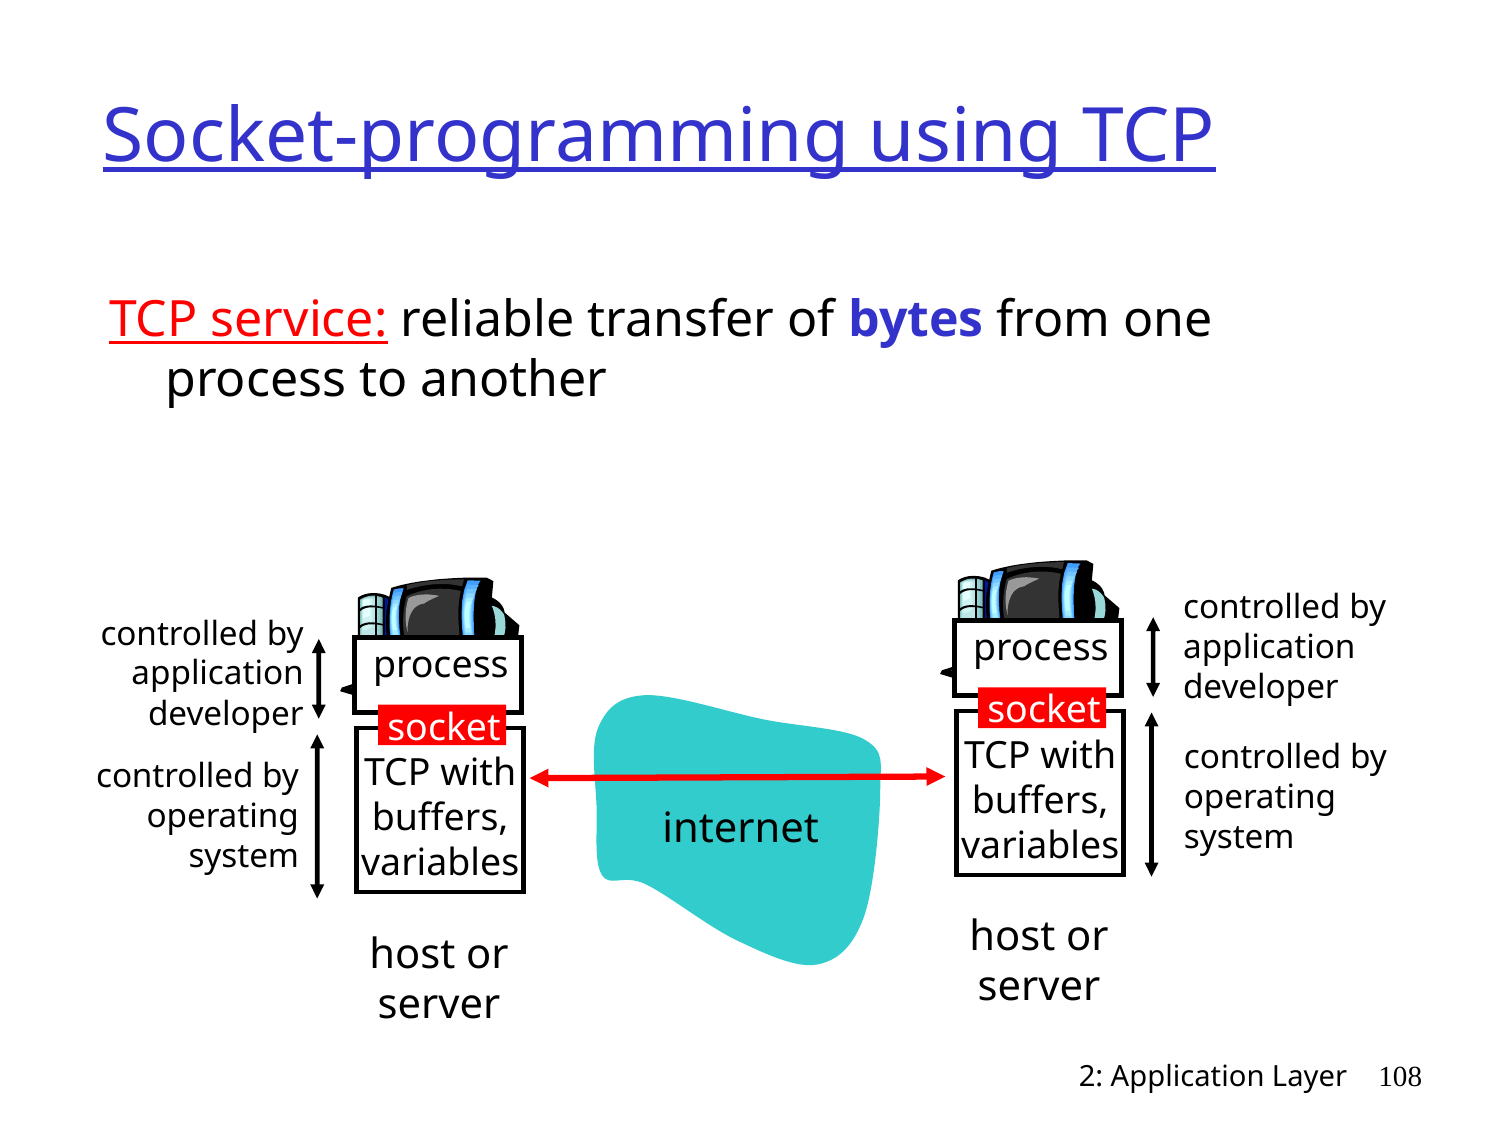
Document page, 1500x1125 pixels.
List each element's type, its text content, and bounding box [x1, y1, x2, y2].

text_box [310, 734, 324, 899]
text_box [339, 575, 525, 723]
text_box controlled by operating system [80, 746, 314, 881]
text_box [1145, 712, 1158, 877]
text_box host or server [354, 918, 524, 1034]
text_box host or server [954, 901, 1124, 1017]
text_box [946, 614, 1134, 876]
title Socket-programming using TCP [87, 37, 1363, 226]
footer 2: Application Layer [887, 1049, 1362, 1125]
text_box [939, 558, 1125, 706]
text_box [593, 695, 881, 777]
text_box controlled by application developer [85, 604, 319, 739]
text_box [346, 632, 534, 893]
text_box [594, 777, 881, 966]
text_box controlled by operating system [1169, 727, 1403, 863]
text_box controlled by application developer [1168, 577, 1402, 713]
text_box [537, 770, 941, 785]
text_box [312, 639, 325, 719]
slide_number 108 [1362, 1049, 1438, 1125]
text_box [1146, 617, 1160, 697]
text_box internet [647, 793, 834, 859]
list TCP service: reliable transfer of bytes from one process to another [93, 279, 1370, 480]
